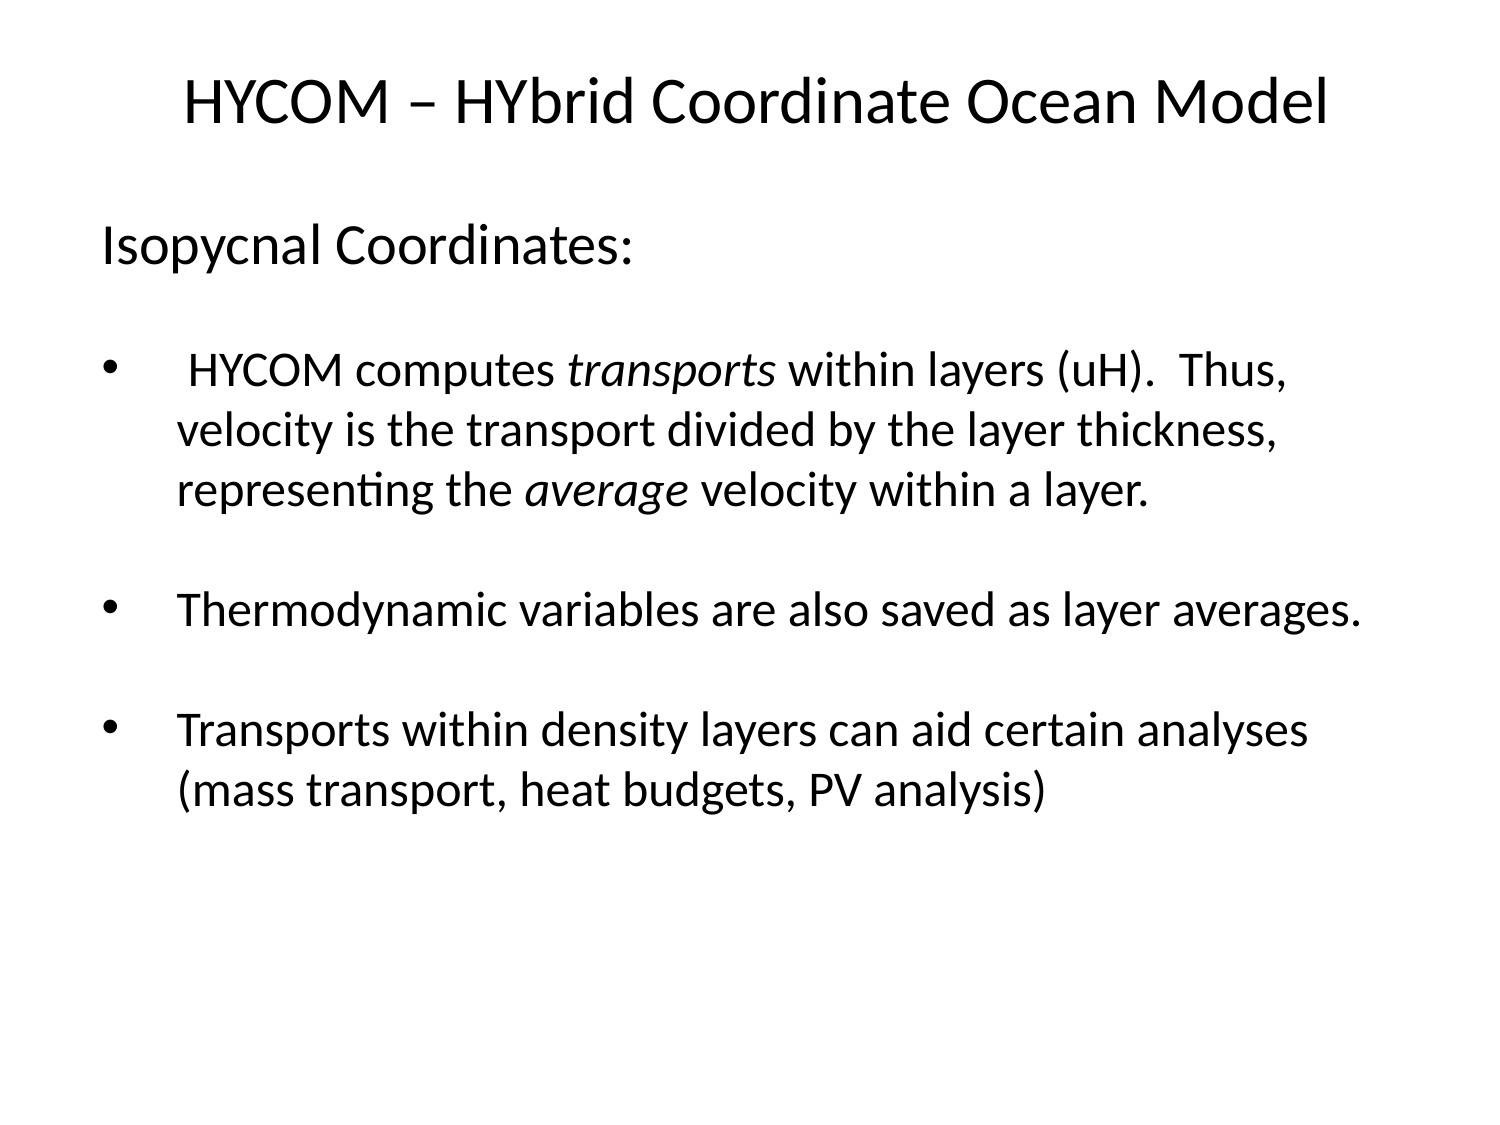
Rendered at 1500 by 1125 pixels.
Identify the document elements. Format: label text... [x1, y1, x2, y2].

text_box HYCOM – HYbrid Coordinate Ocean Model Isopycnal Coordinates: HYCOM computes transports within layers (uH). Thus, velocity is the transport divided by the layer thickness, representing the average velocity within a layer. Thermodynamic variables are also saved as layer averages. Transports within density layers can aid certain analyses (mass transport, heat budgets, PV analysis) [86, 49, 1427, 824]
